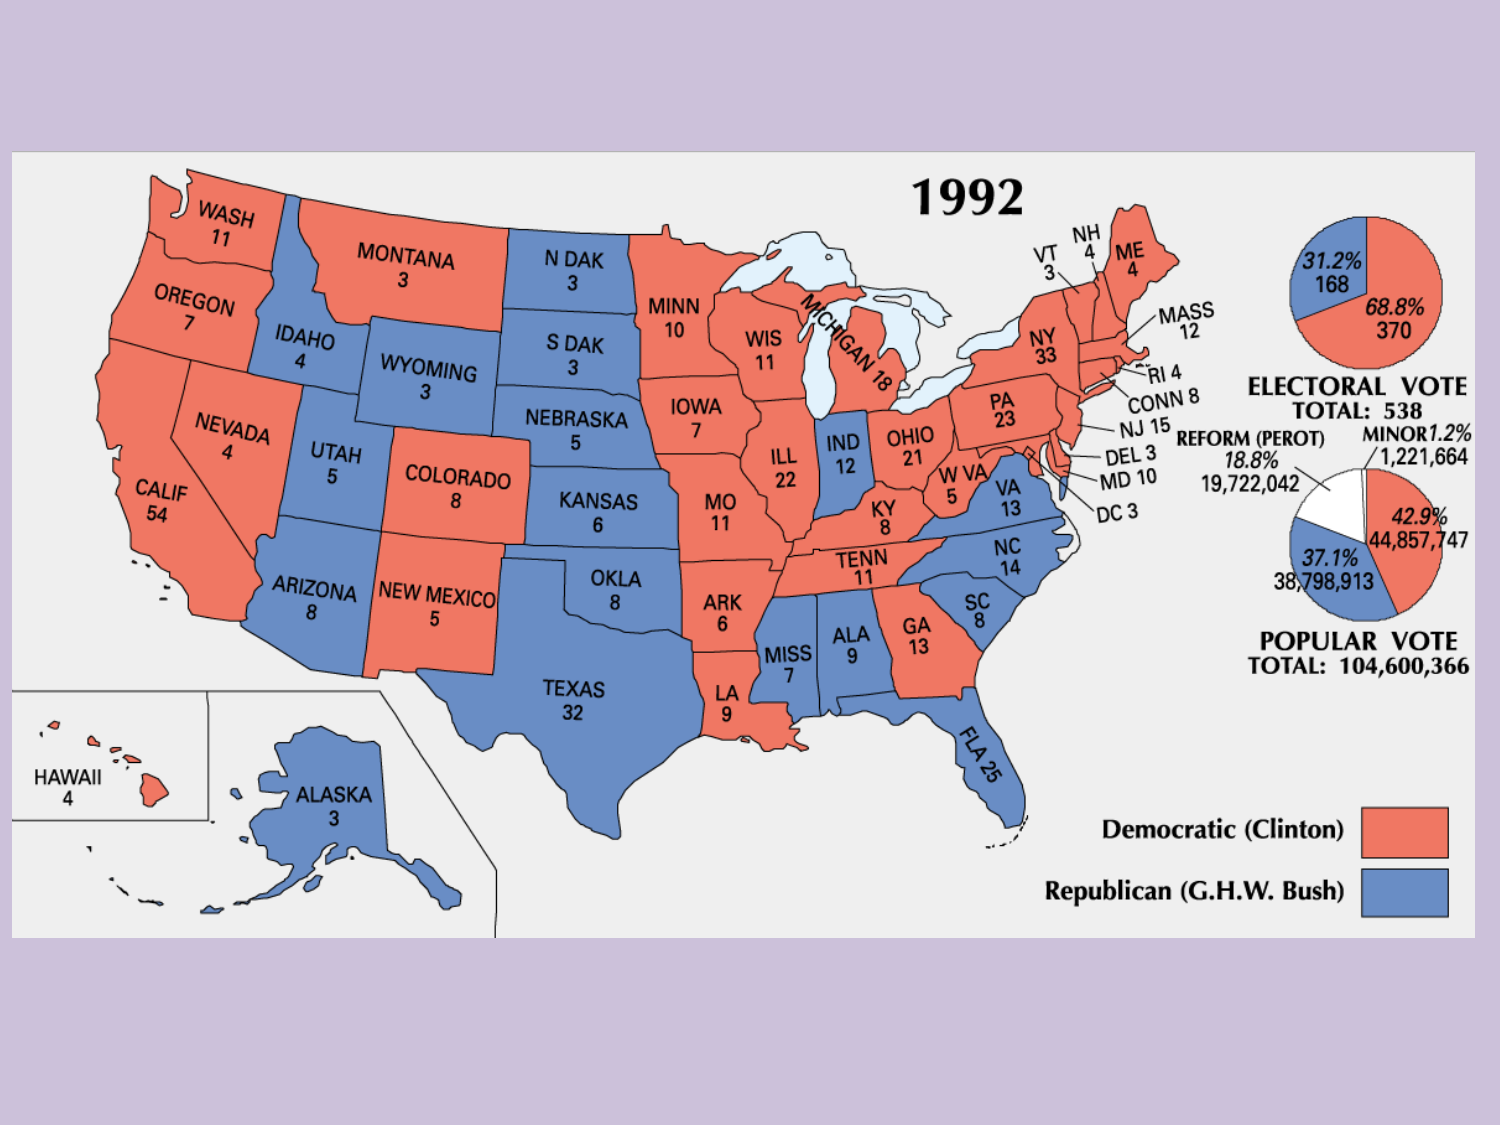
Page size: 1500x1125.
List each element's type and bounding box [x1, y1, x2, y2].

picture [12, 151, 1476, 938]
